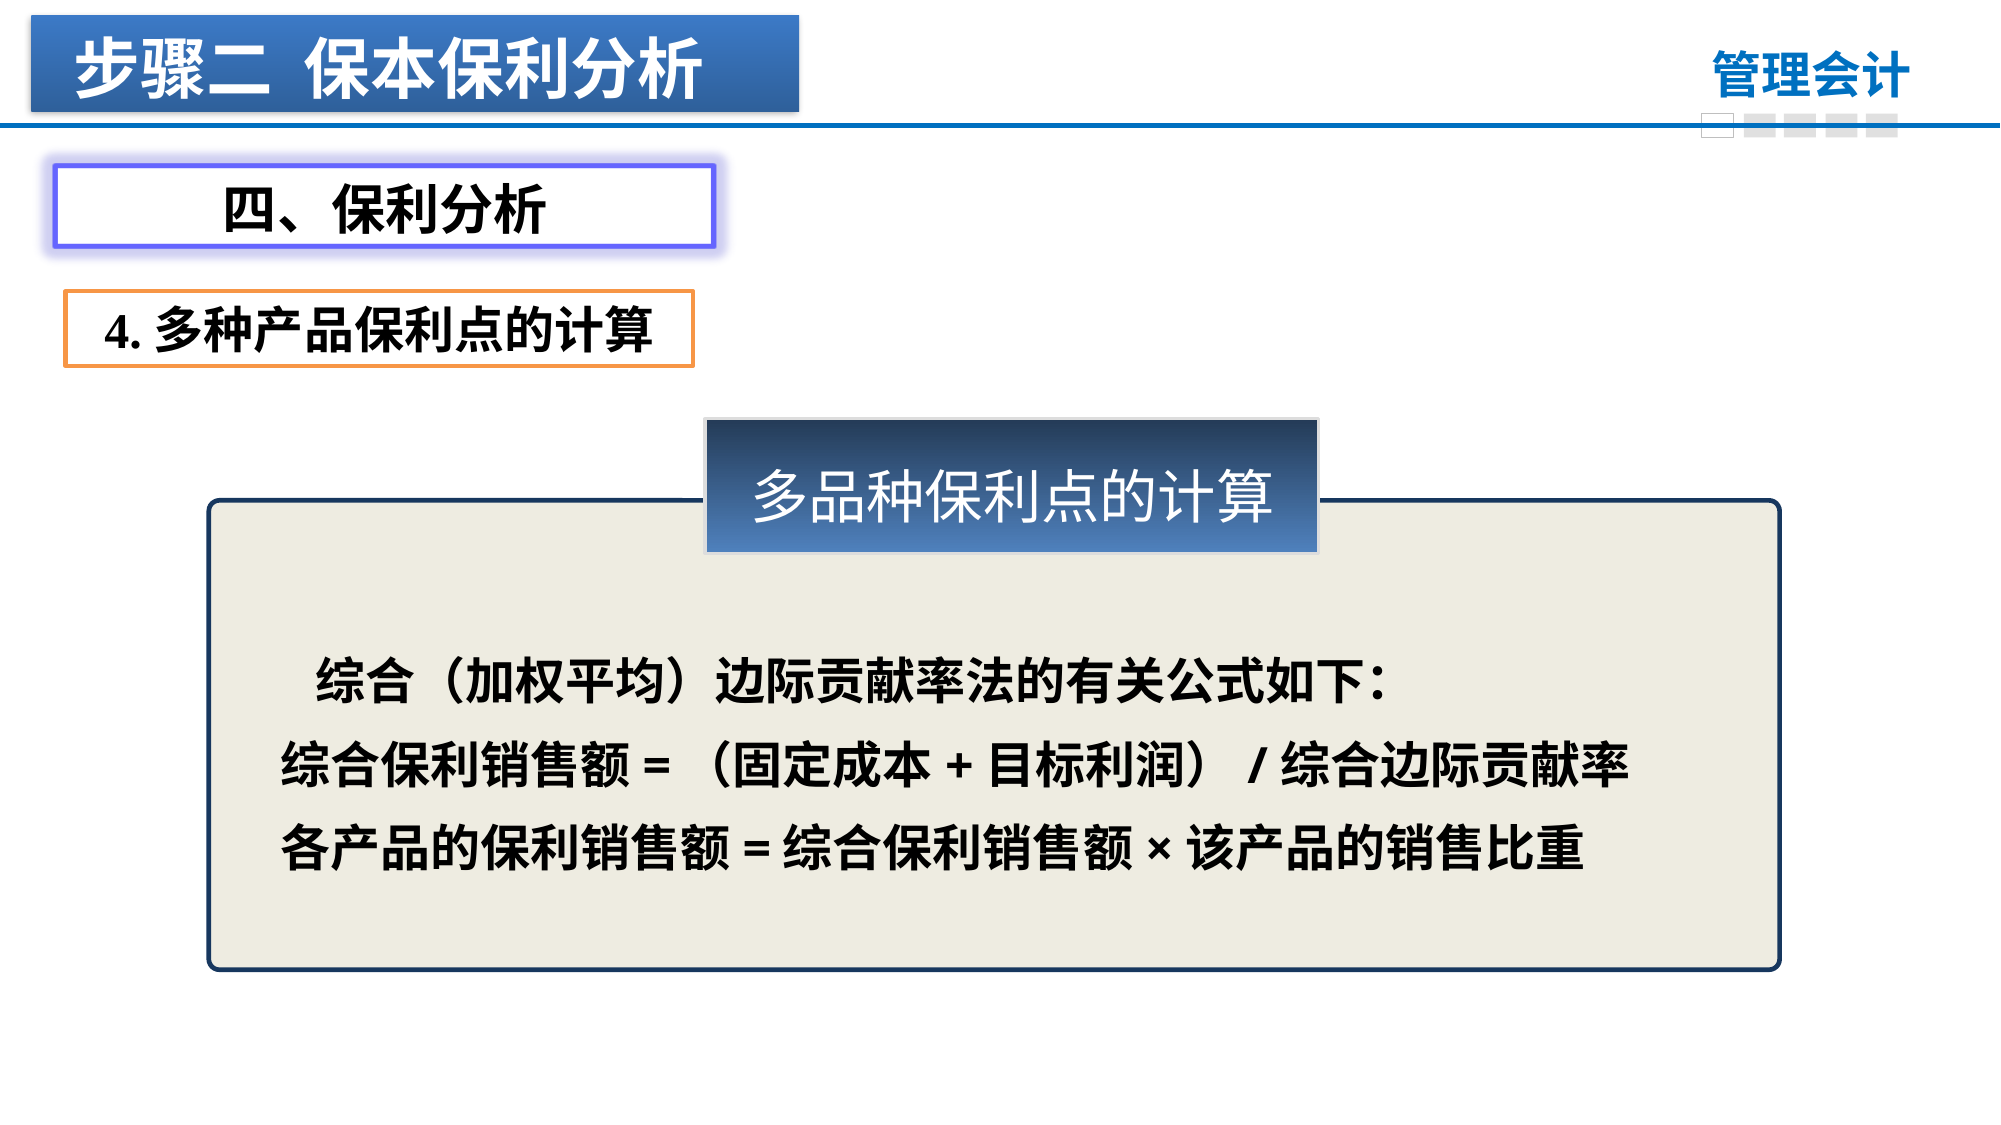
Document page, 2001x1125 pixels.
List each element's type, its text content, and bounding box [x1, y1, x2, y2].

text_box 4.多种产品保利点的计算 [63, 289, 695, 368]
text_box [31, 14, 800, 117]
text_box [208, 500, 1780, 970]
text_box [704, 416, 1320, 574]
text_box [25, 138, 745, 274]
